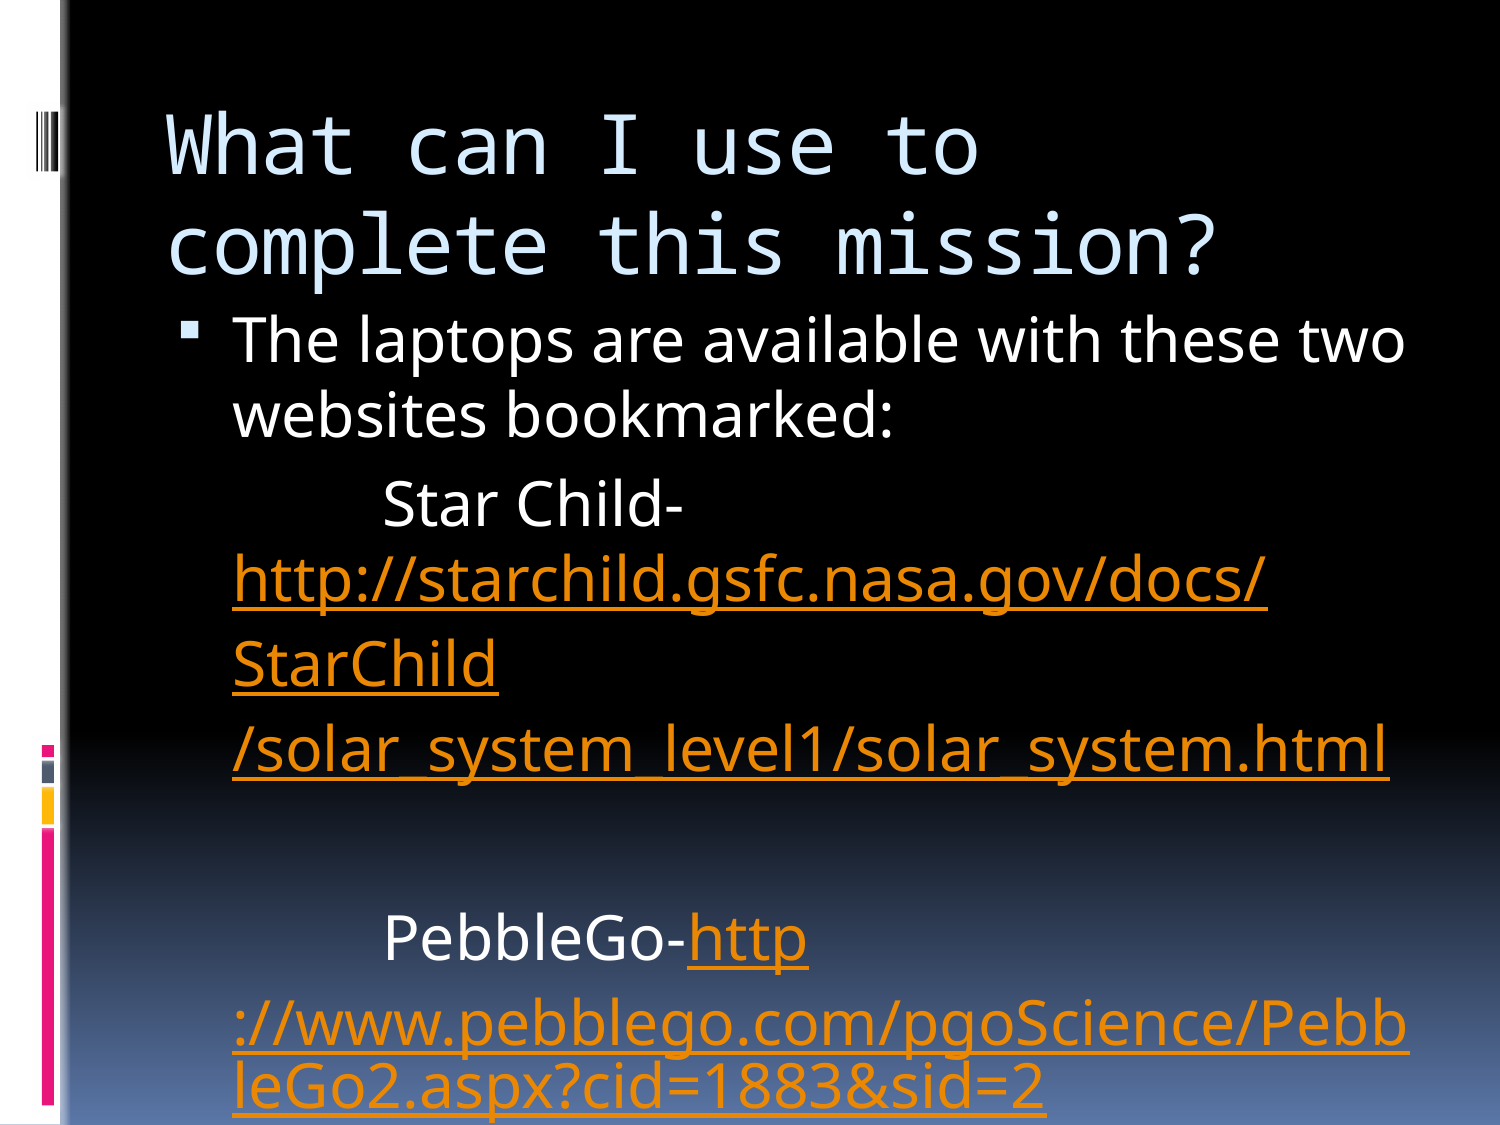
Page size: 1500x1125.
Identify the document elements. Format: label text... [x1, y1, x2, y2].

title What can I use to complete this mission? [150, 83, 1425, 234]
list The laptops are available with these two websites bookmarked: Star Child-http://starchild.gsfc.nasa.gov/docs/StarChild/solar_system_level1/solar_system.html PebbleGo-http://www.pebblego.com/pgoScience/PebbleGo2.aspx?cid=1883&sid=2 [150, 292, 1425, 1043]
